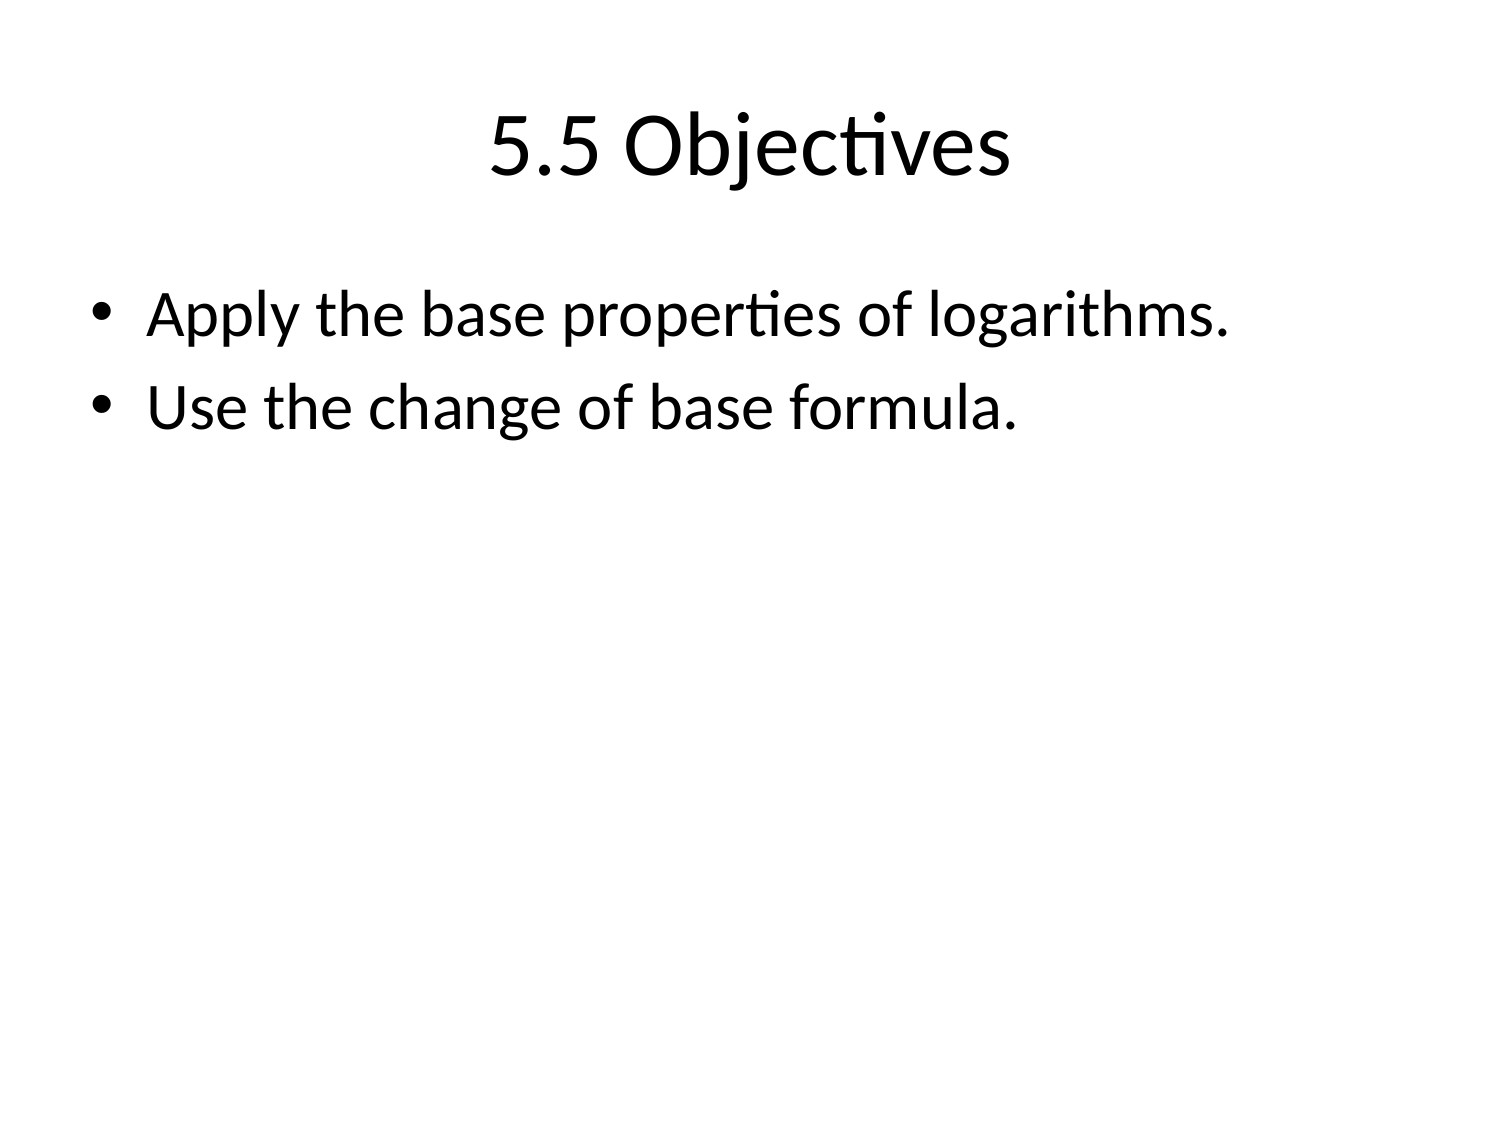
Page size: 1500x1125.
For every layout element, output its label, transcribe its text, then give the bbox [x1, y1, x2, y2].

title 5.5 Objectives [75, 45, 1425, 233]
list Apply the base properties of logarithms. Use the change of base formula. [75, 262, 1425, 1005]
